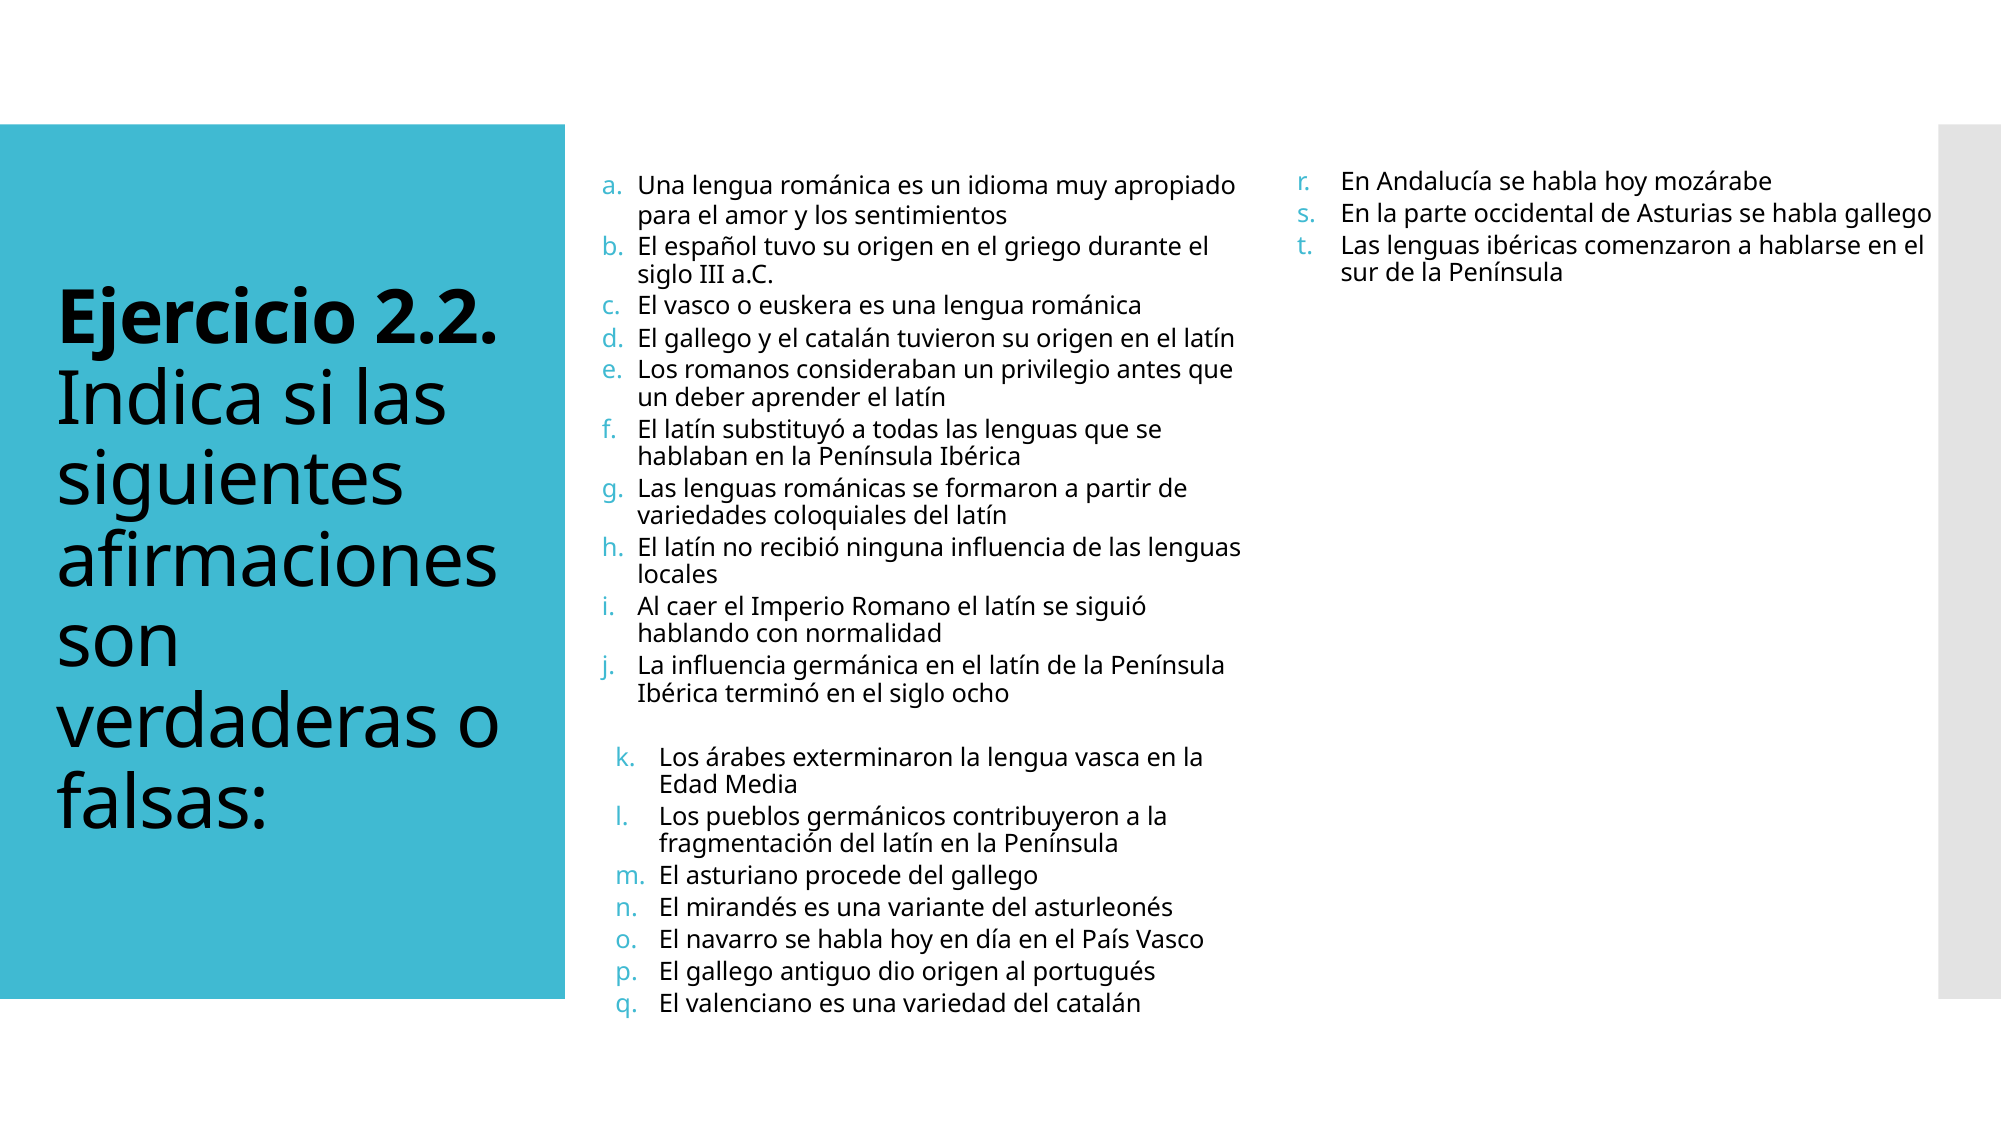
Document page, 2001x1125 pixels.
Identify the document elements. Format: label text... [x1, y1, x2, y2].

list Una lengua románica es un idioma muy apropiado para el amor y los sentimientos El español tuvo su origen en el griego durante el siglo III a.C. El vasco o euskera es una lengua románica El gallego y el catalán tuvieron su origen en el latín Los romanos consideraban un privilegio antes que un deber aprender el latín El latín substituyó a todas las lenguas que se hablaban en la Península Ibérica Las lenguas románicas se formaron a partir de variedades coloquiales del latín El latín no recibió ninguna influencia de las lenguas locales Al caer el Imperio Romano el latín se siguió hablando con normalidad La influencia germánica en el latín de la Península Ibérica terminó en el siglo ocho Los árabes exterminaron la lengua vasca en la Edad Media Los pueblos germánicos contribuyeron a la fragmentación del latín en la Península El asturiano procede del gallego El mirandés es una variante del asturleonés El navarro se habla hoy en día en el País Vasco El gallego antiguo dio origen al portugués El valenciano es una variedad del catalán En Andalucía se habla hoy mozárabe En la parte occidental de Asturias se habla gallego Las lenguas ibéricas comenzaron a hablarse en el sur de la Península [565, 160, 1959, 1026]
title Ejercicio 2.2. Indica si las siguientes afirmaciones son verdaderas o falsas: [41, 184, 525, 940]
